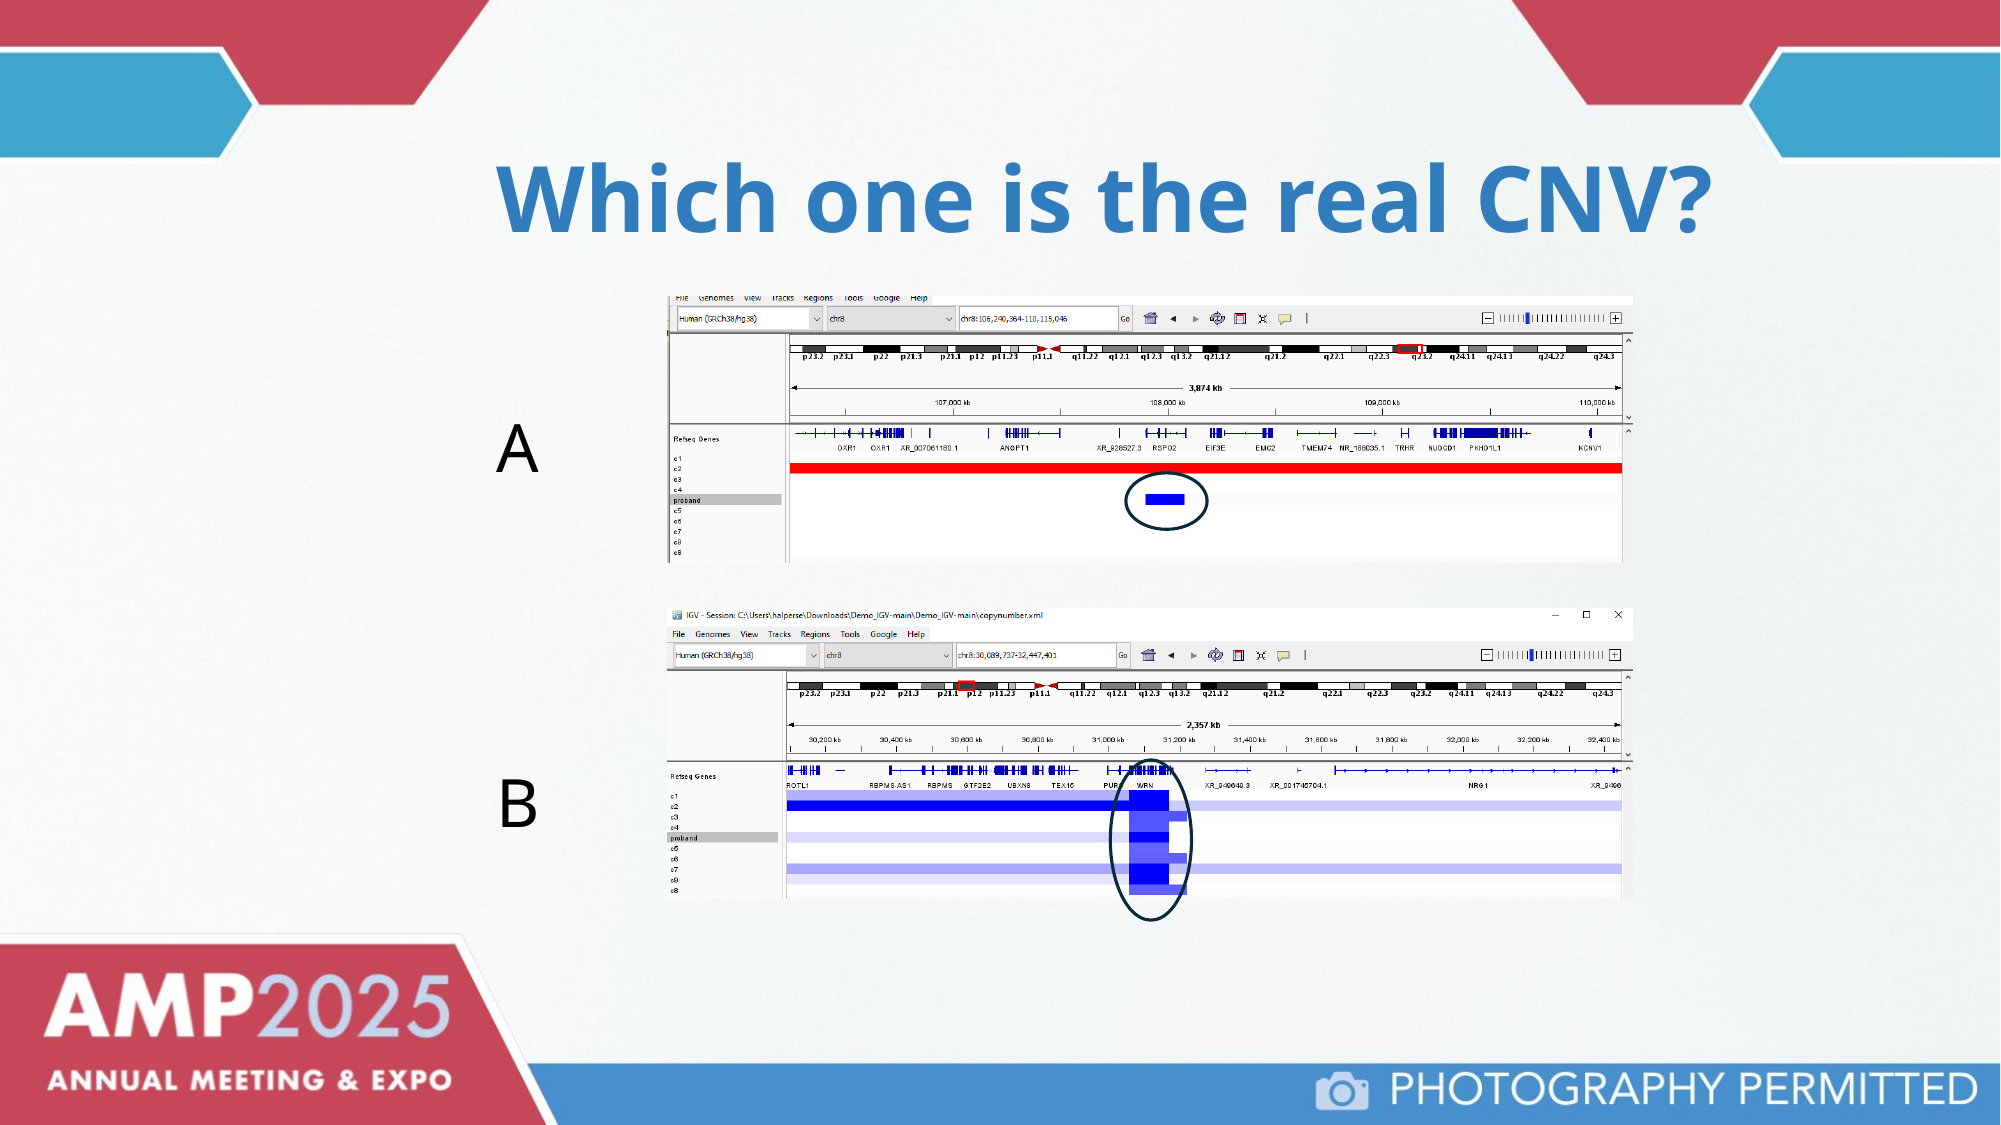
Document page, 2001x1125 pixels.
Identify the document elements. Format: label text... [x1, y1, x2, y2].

text_box [1121, 899, 1181, 922]
text_box B [481, 753, 666, 849]
title Which one is the real CNV? [481, 166, 1941, 261]
text_box A [481, 398, 666, 494]
picture [0, 0, 2001, 1125]
